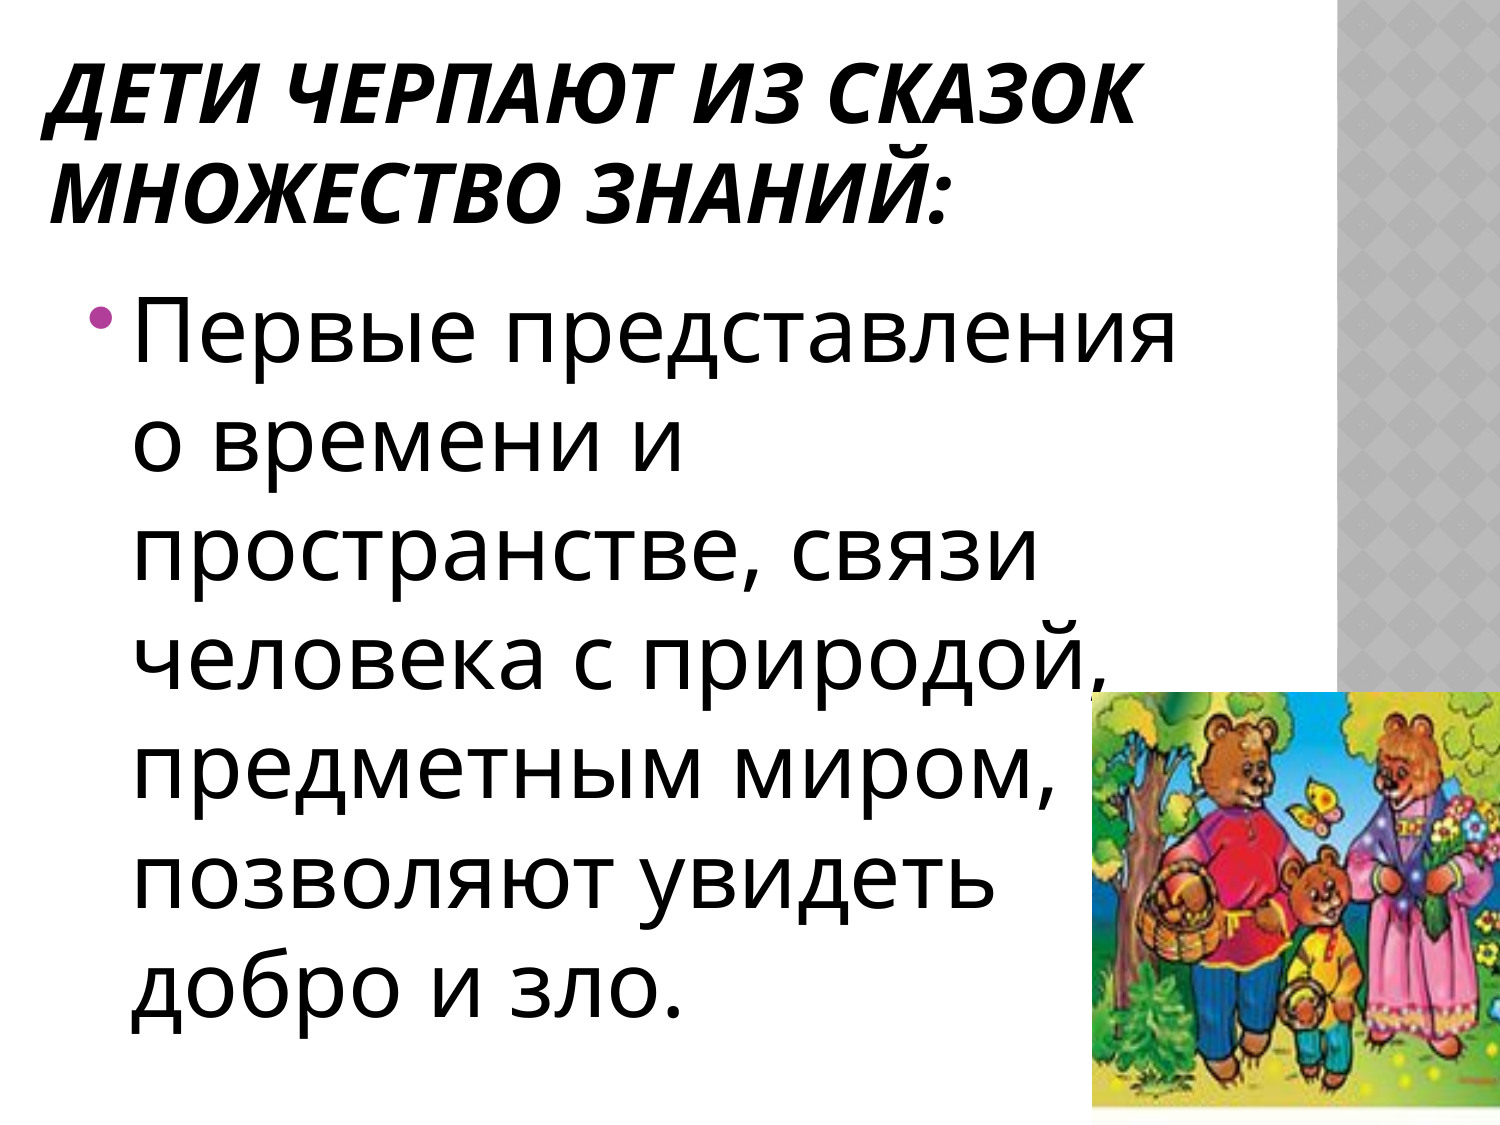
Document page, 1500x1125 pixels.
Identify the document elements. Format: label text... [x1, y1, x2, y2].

picture [1092, 691, 1500, 1125]
title Дети черпают из сказок множество знаний: [41, 0, 1263, 240]
list Первые представления о времени и пространстве, связи человека с природой, предметным миром, позволяют увидеть добро и зло. [75, 264, 1263, 1059]
